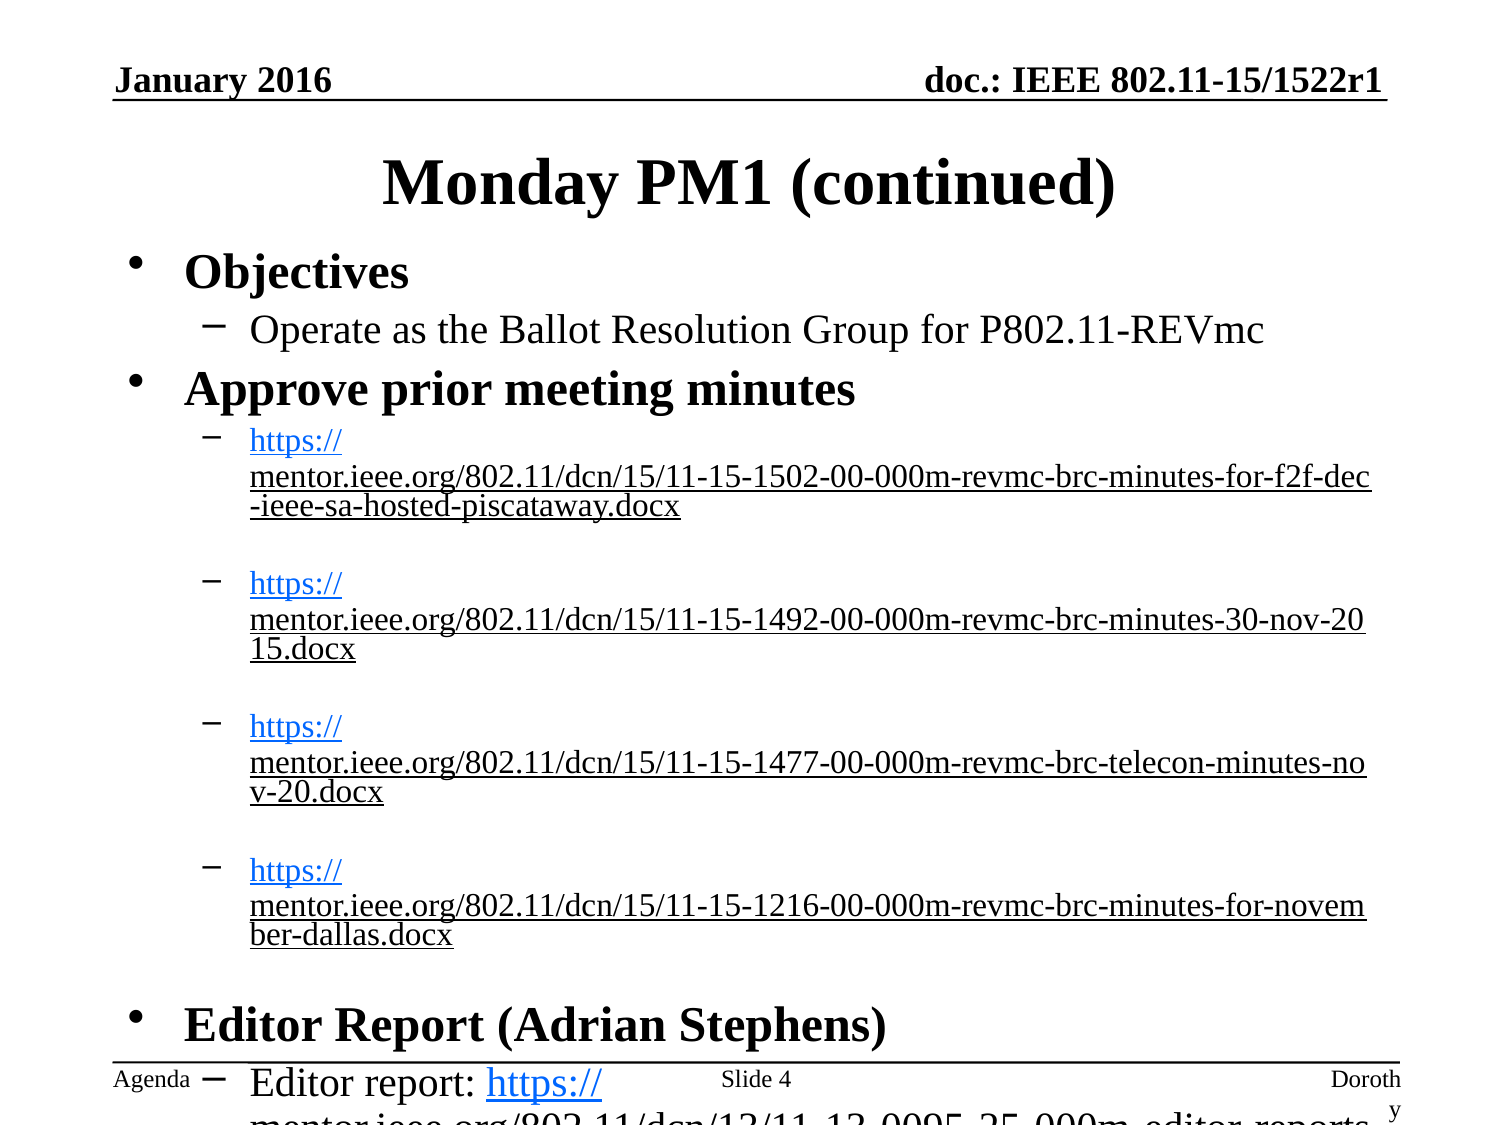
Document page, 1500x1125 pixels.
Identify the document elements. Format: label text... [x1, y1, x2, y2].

footer Dorothy Stanley, HPE [1325, 1062, 1402, 1093]
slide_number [114, 54, 425, 100]
list Objectives Operate as the Ballot Resolution Group for P802.11-REVmc Approve prior meeting minutes https://mentor.ieee.org/802.11/dcn/15/11-15-1502-00-000m-revmc-brc-minutes-for-f2f-dec-ieee-sa-hosted-piscataway.docx https://mentor.ieee.org/802.11/dcn/15/11-15-1492-00-000m-revmc-brc-minutes-30-nov-2015.docx https://mentor.ieee.org/802.11/dcn/15/11-15-1477-00-000m-revmc-brc-telecon-minutes-nov-20.docx https://mentor.ieee.org/802.11/dcn/15/11-15-1216-00-000m-revmc-brc-minutes-for-november-dallas.docx Editor Report (Adrian Stephens) Editor report: https://mentor.ieee.org/802.11/dcn/13/11-13-0095-25-000m-editor-reports.pptx [112, 237, 1388, 1075]
slide_number Slide 4 [712, 1075, 800, 1093]
title Monday PM1 (continued) [112, 112, 1388, 237]
